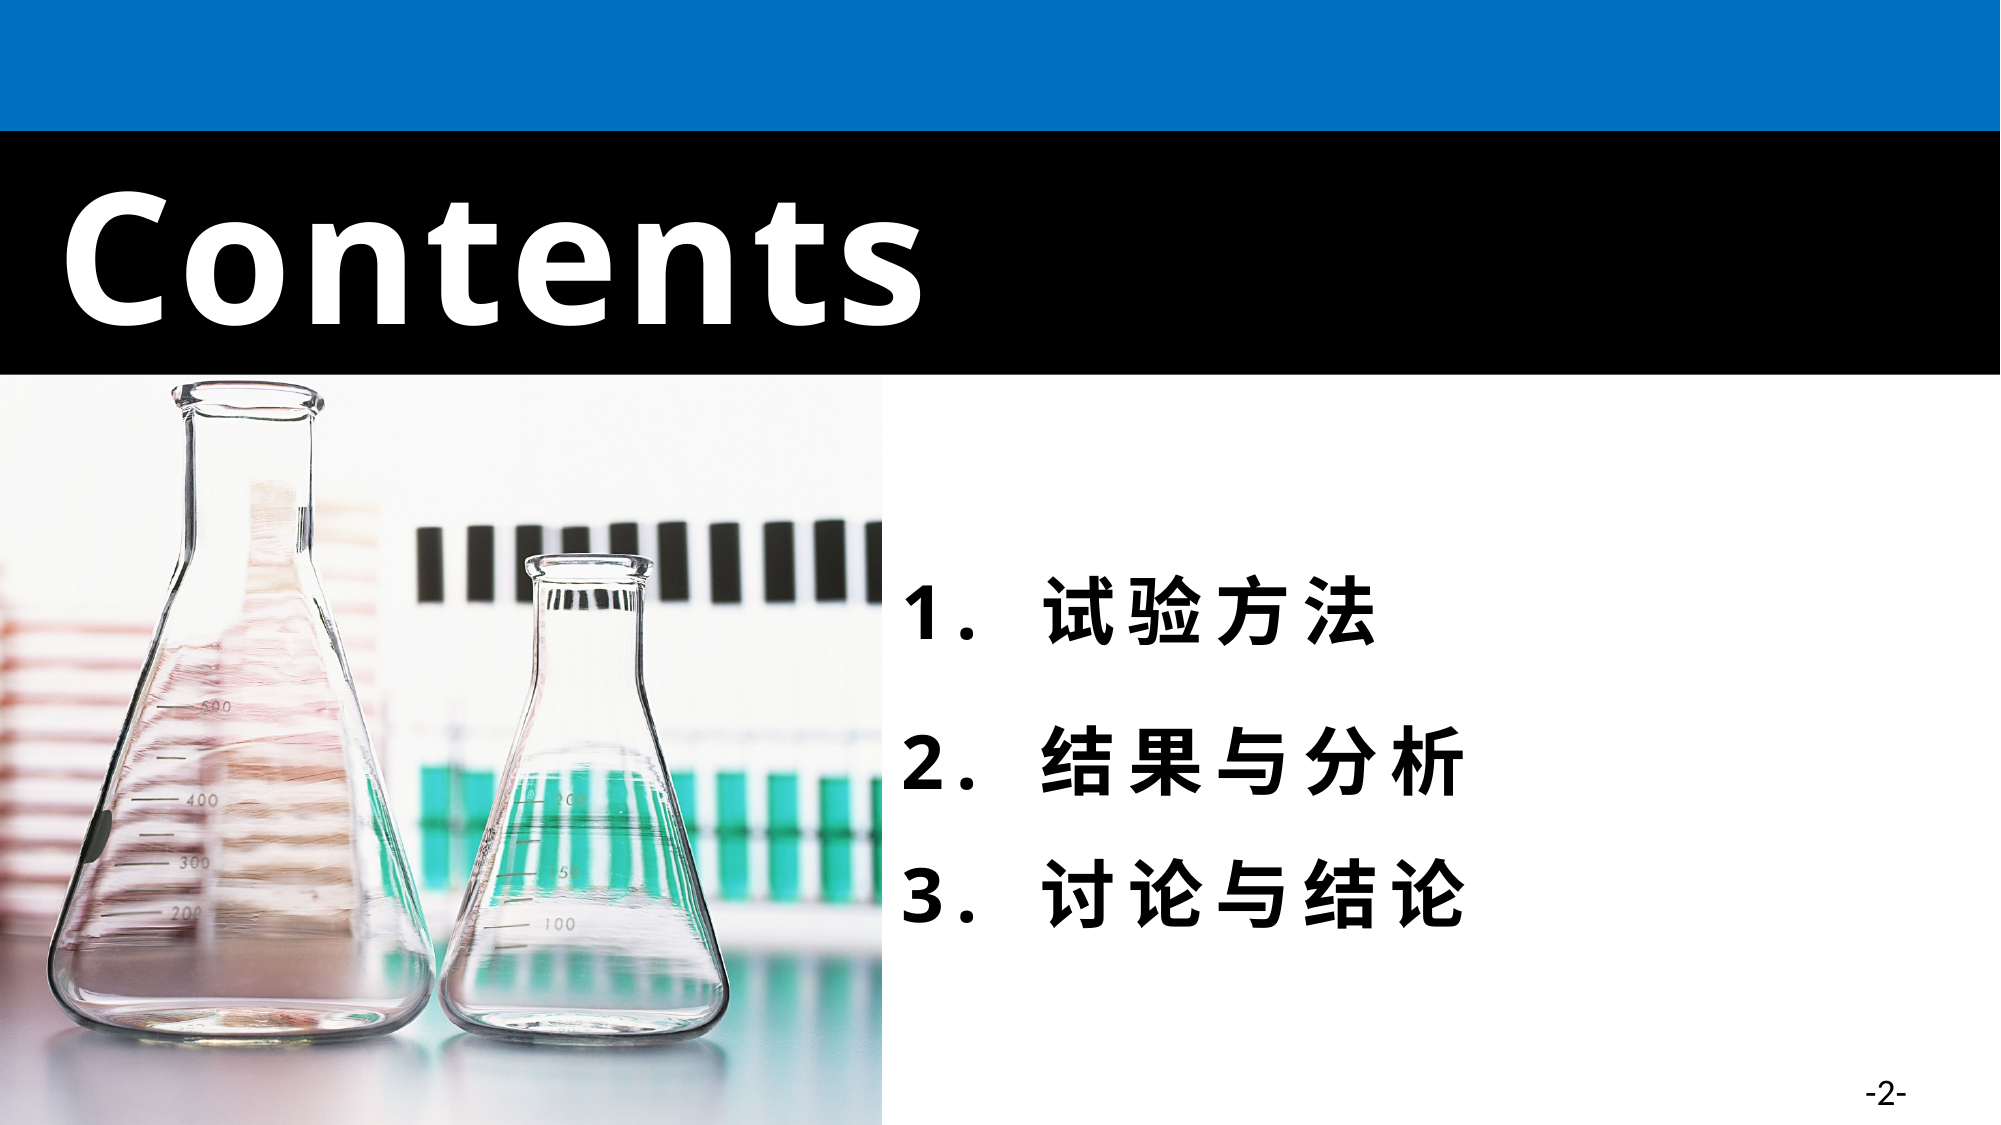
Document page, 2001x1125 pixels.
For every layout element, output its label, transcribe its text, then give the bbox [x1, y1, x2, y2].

text_box [0, 0, 2000, 129]
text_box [883, 556, 1485, 947]
text_box Contents [41, 134, 945, 369]
text_box [0, 129, 2000, 377]
picture [0, 374, 883, 1125]
